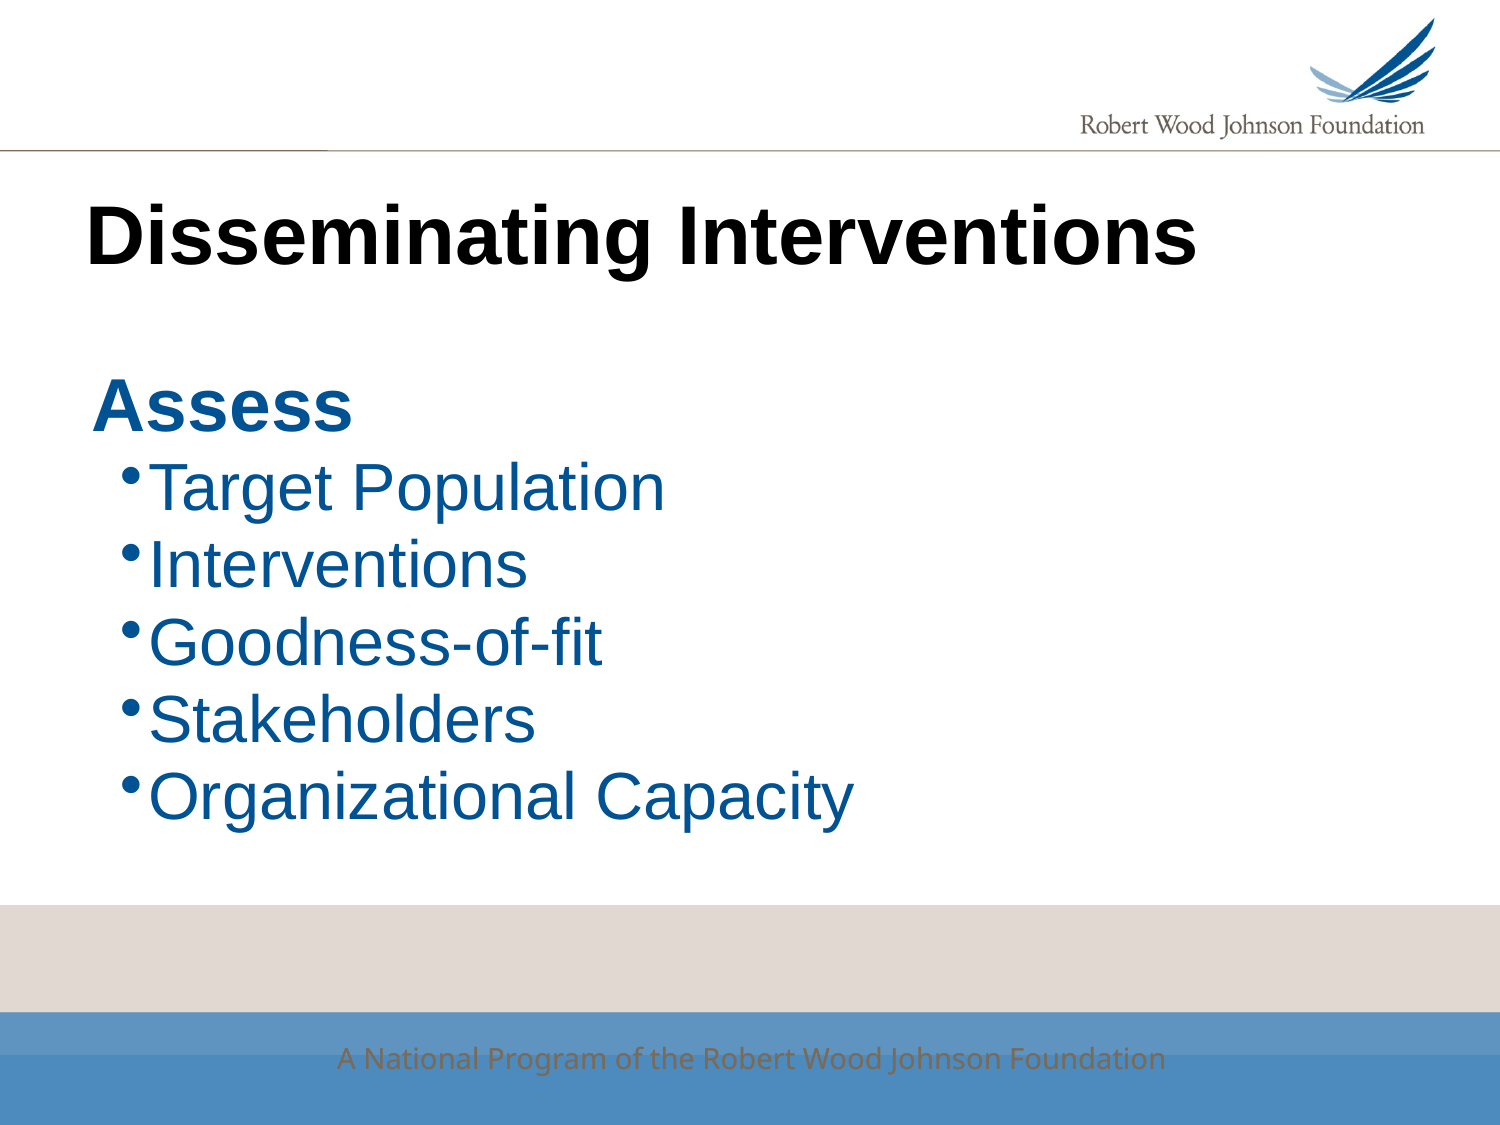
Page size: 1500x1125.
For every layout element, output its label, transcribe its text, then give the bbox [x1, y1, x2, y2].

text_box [0, 1012, 1500, 1094]
title Disseminating Interventions [74, 128, 1426, 286]
list Assess Target Population Interventions Goodness-of-fit Stakeholders Organizational Capacity [87, 249, 1438, 844]
picture [1076, 15, 1438, 142]
